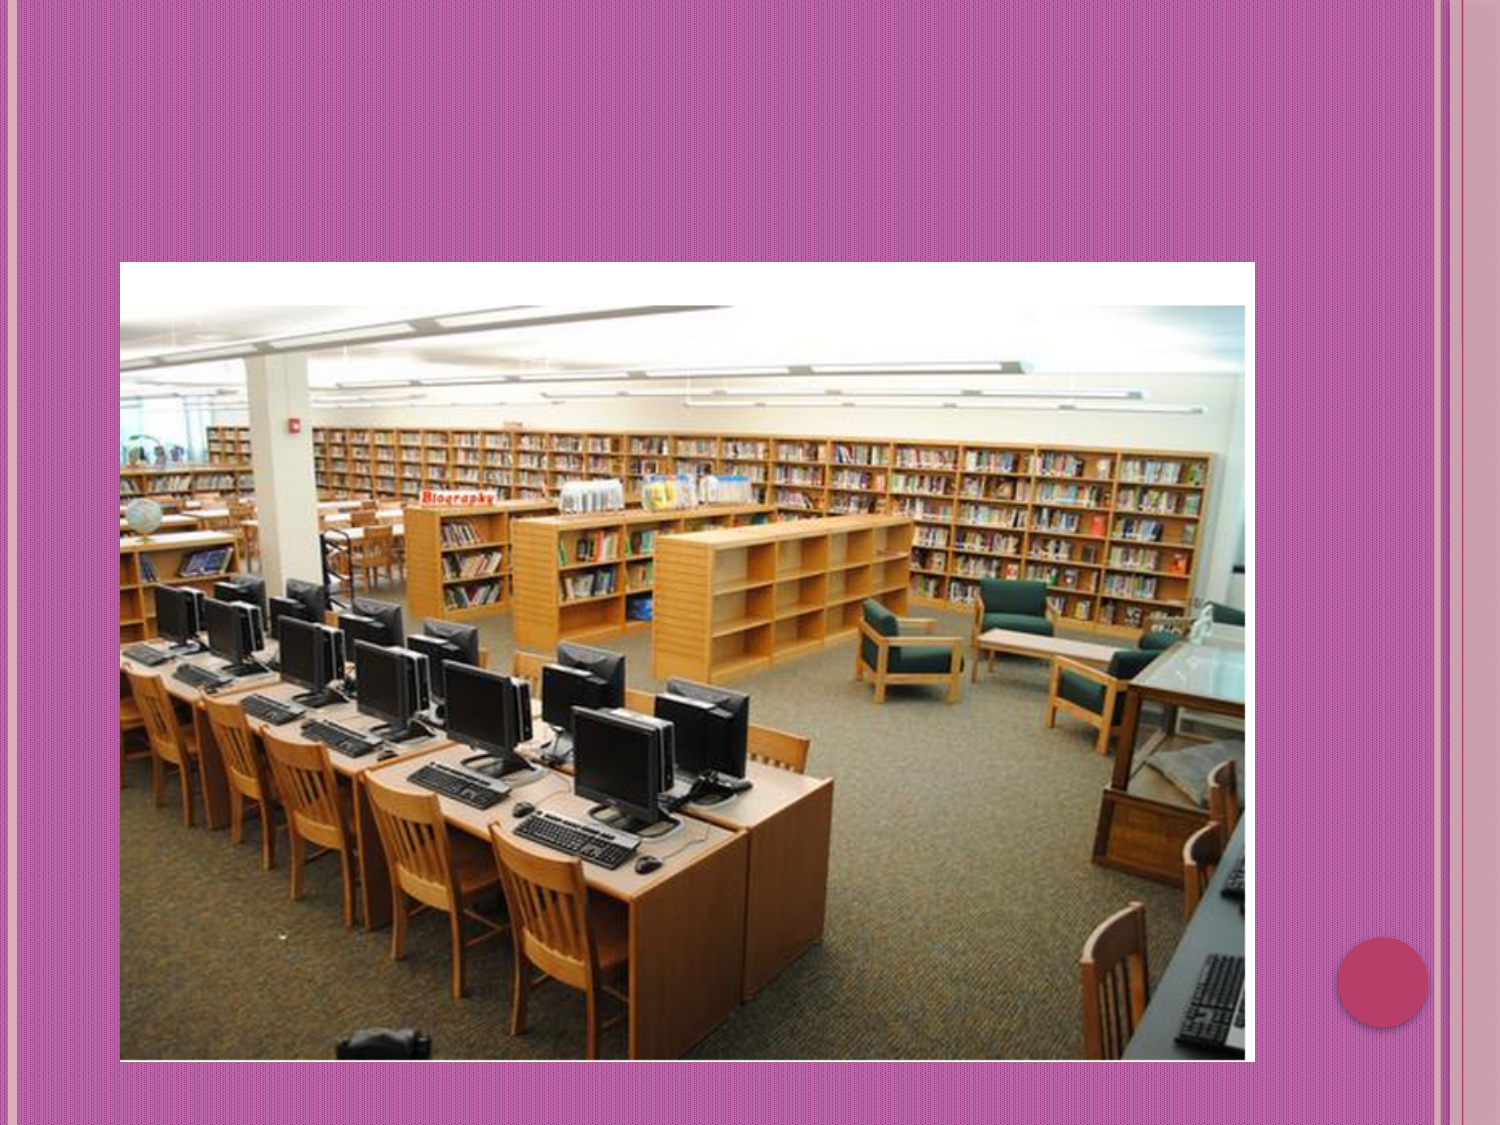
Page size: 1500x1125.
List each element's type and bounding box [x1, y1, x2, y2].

list [74, 261, 1301, 1063]
